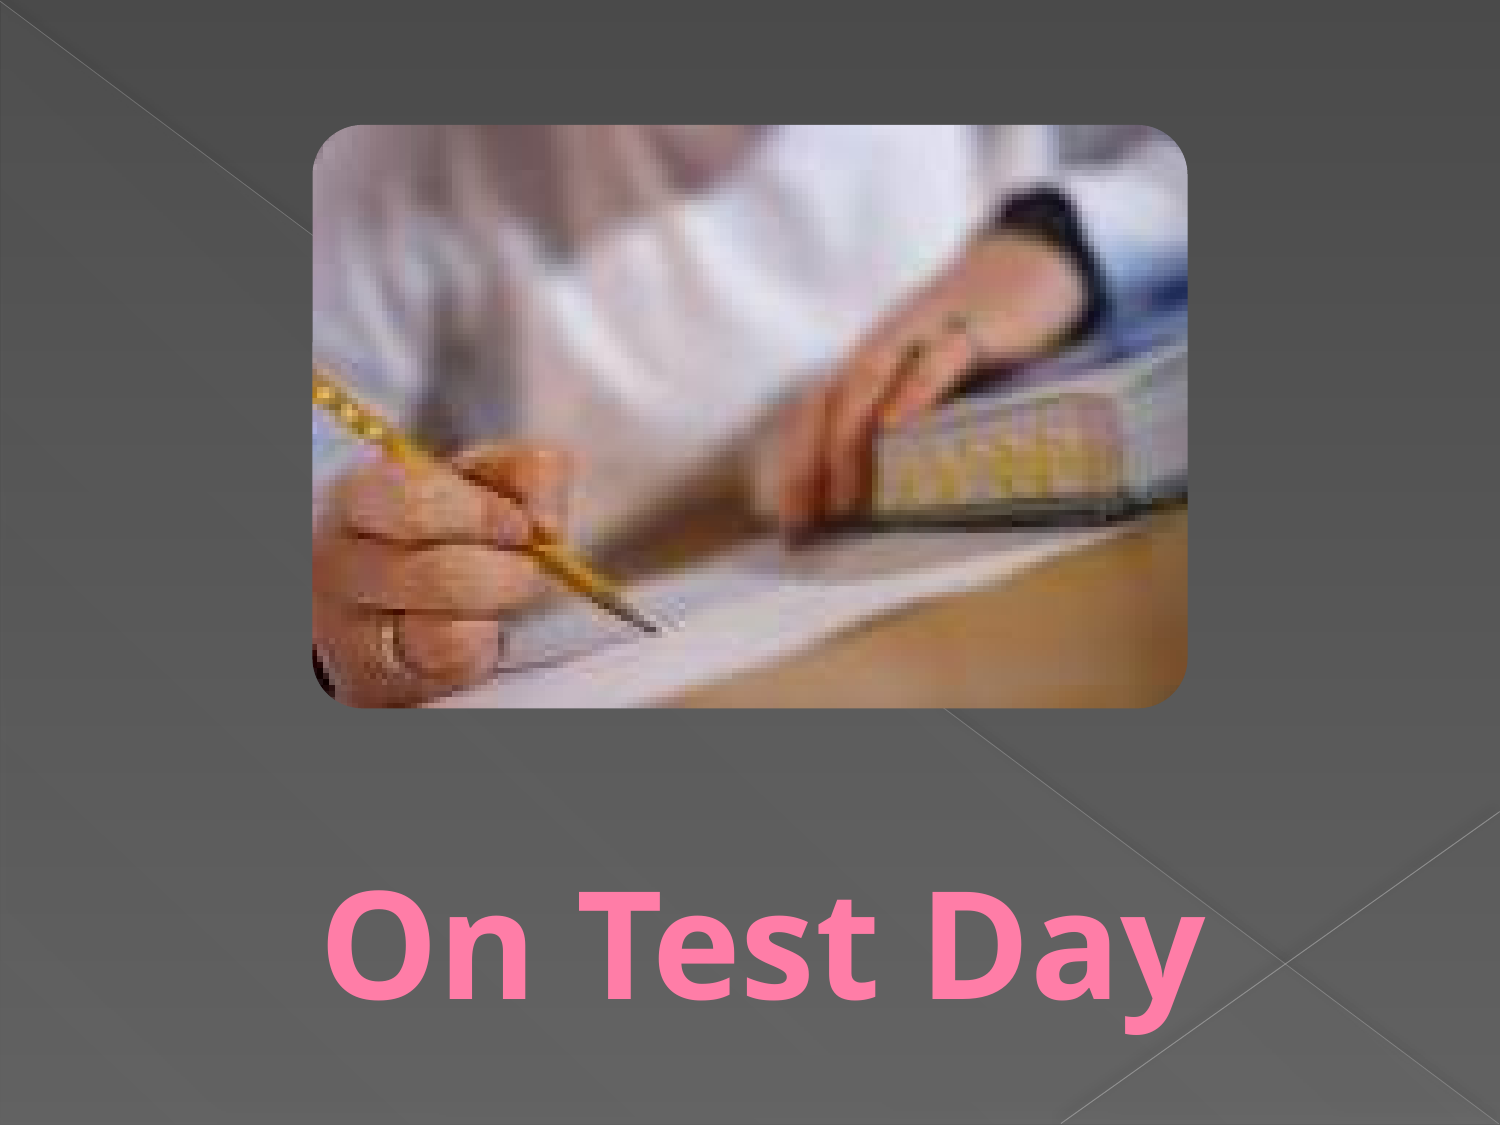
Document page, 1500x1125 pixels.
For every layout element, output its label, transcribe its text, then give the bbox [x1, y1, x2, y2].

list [312, 124, 1188, 709]
title On Test Day [225, 825, 1500, 1055]
